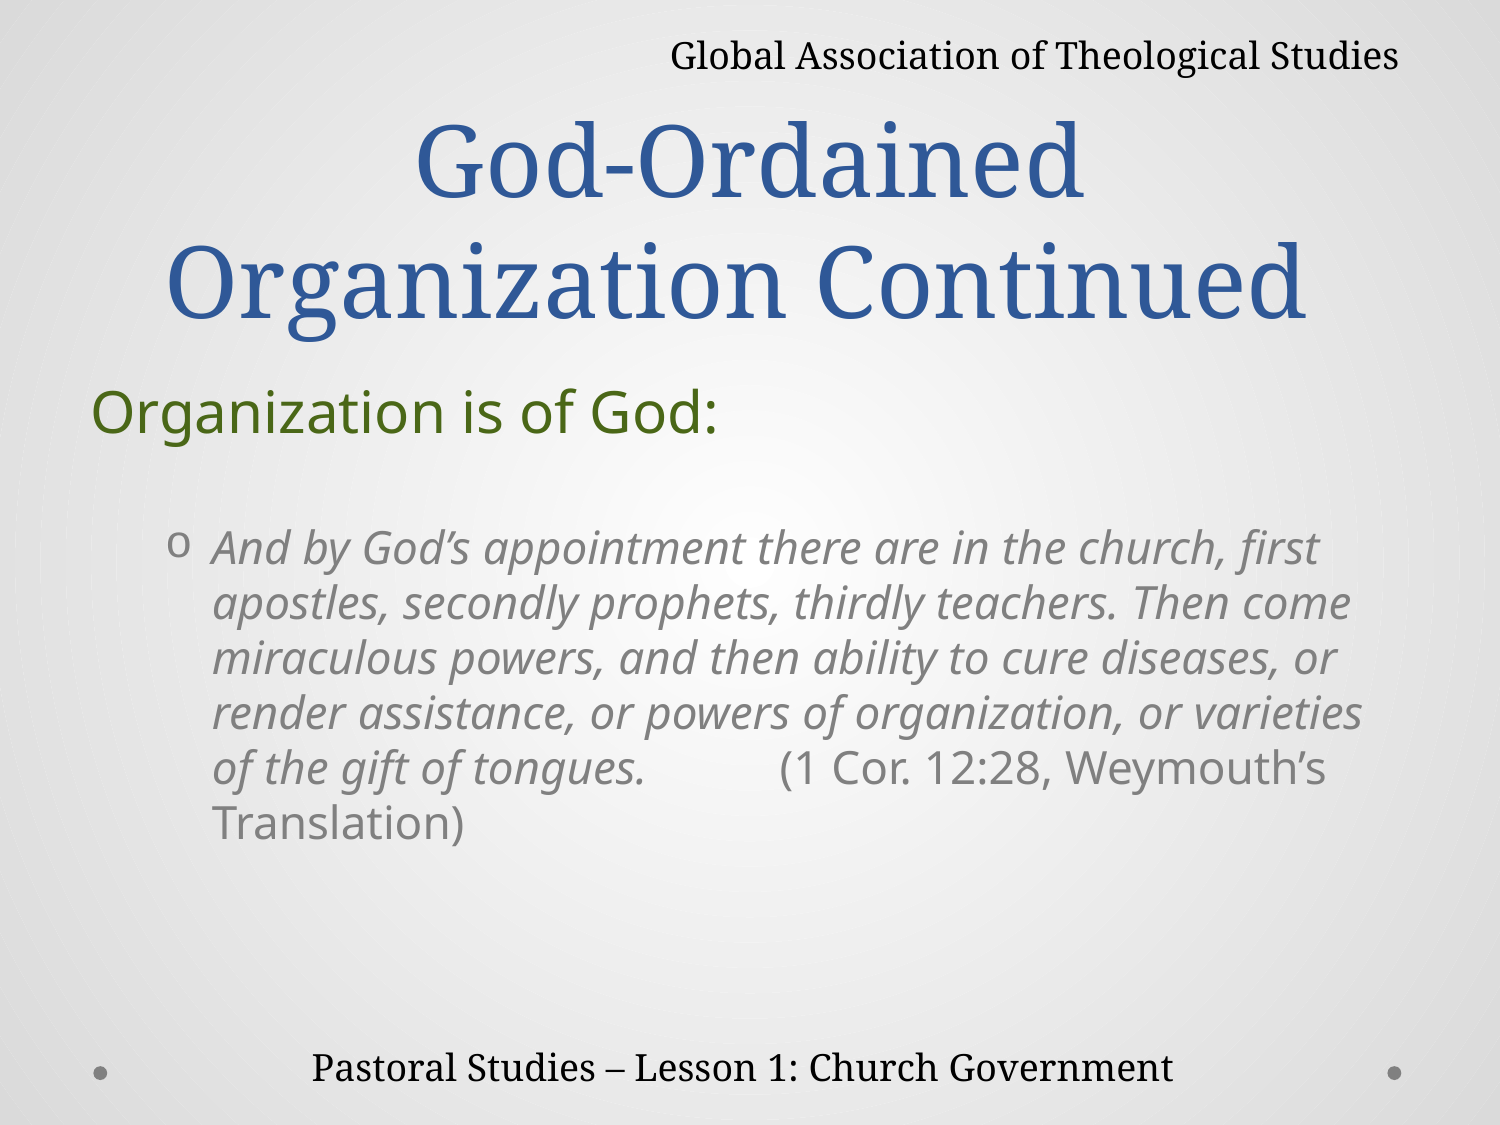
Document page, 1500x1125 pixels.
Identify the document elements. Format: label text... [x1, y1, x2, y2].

title God-Ordained Organization Continued [75, 88, 1425, 352]
list Organization is of God: And by God’s appointment there are in the church, first apostles, secondly prophets, thirdly teachers. Then come miraculous powers, and then ability to cure diseases, or render assistance, or powers of organization, or varieties of the gift of tongues. (1 Cor. 12:28, Weymouth’s Translation) [75, 367, 1425, 1111]
text_box Pastoral Studies – Lesson 1: Church Government [113, 1036, 1373, 1097]
text_box Global Association of Theological Studies [466, 24, 1425, 85]
